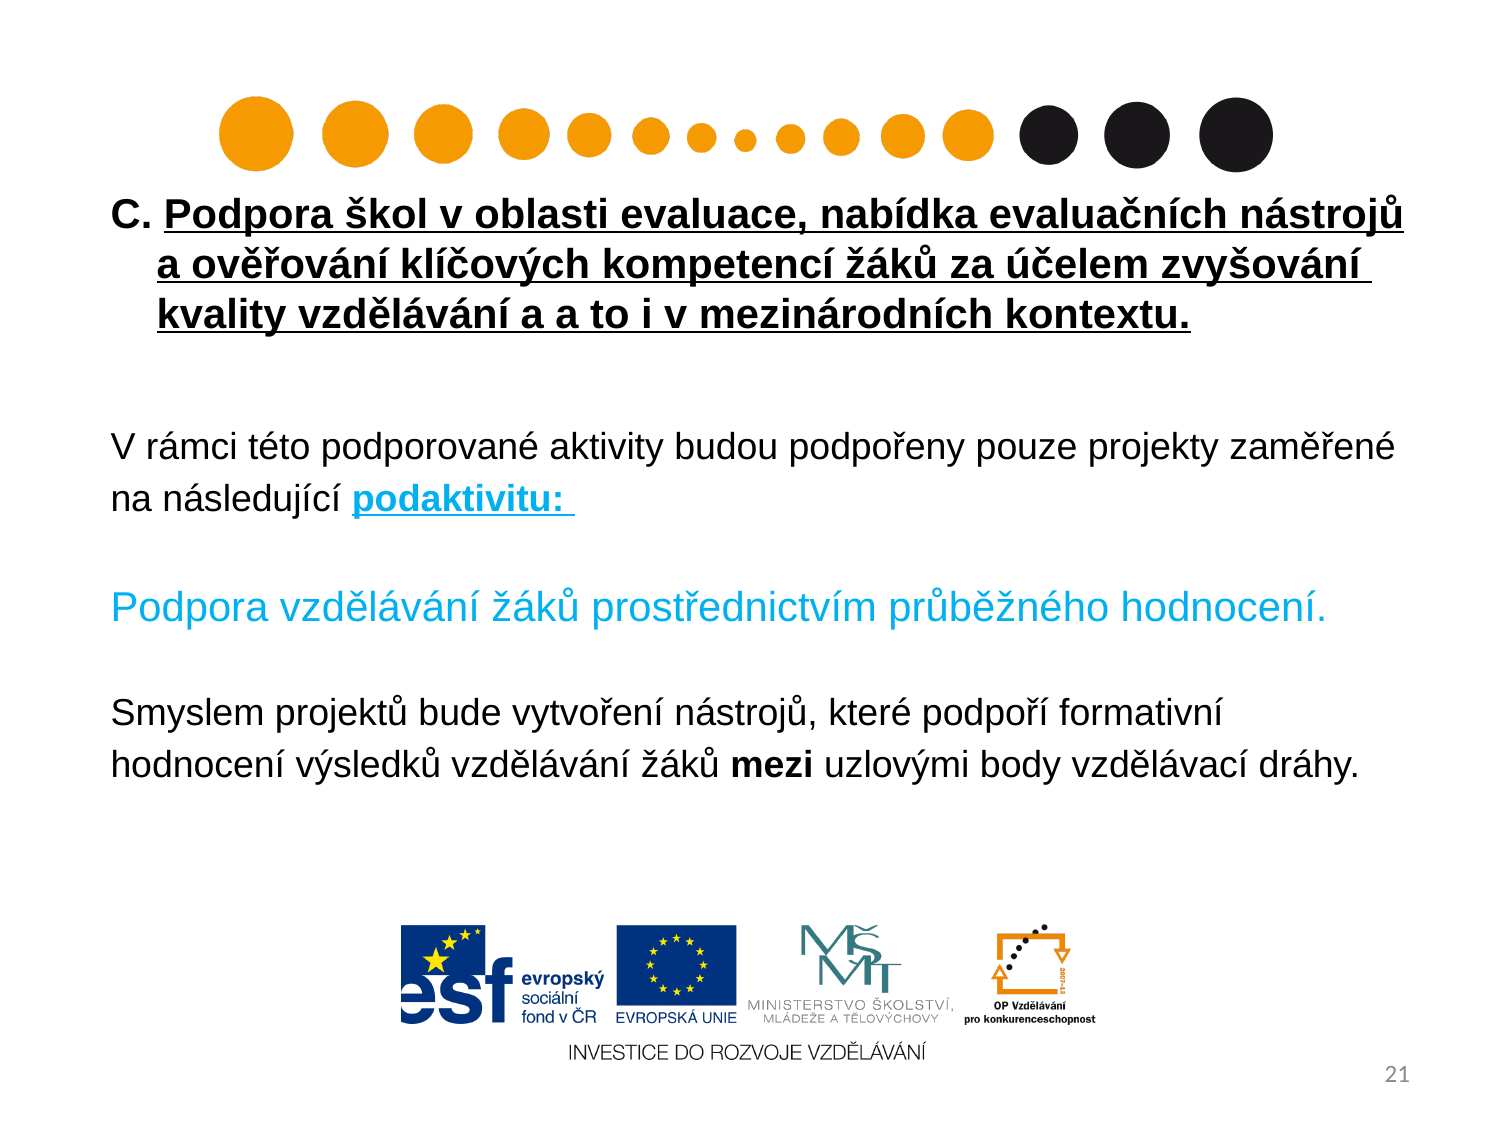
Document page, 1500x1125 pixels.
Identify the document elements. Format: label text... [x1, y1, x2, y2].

list V rámci této podporované aktivity budou podpořeny pouze projekty zaměřené na následující podaktivitu: Podpora vzdělávání žáků prostřednictvím průběžného hodnocení. Smyslem projektů bude vytvoření nástrojů, které podpoří formativní hodnocení výsledků vzdělávání žáků mezi uzlovými body vzdělávací dráhy. [95, 414, 1500, 872]
picture [399, 922, 1100, 1061]
title C. Podpora škol v oblasti evaluace, nabídka evaluačních nástrojů a ověřování klíčových kompetencí žáků za účelem zvyšování kvality vzdělávání a a to i v mezinárodních kontextu. [95, 167, 1426, 357]
picture [215, 93, 1275, 167]
slide_number 21 [1074, 1042, 1425, 1103]
